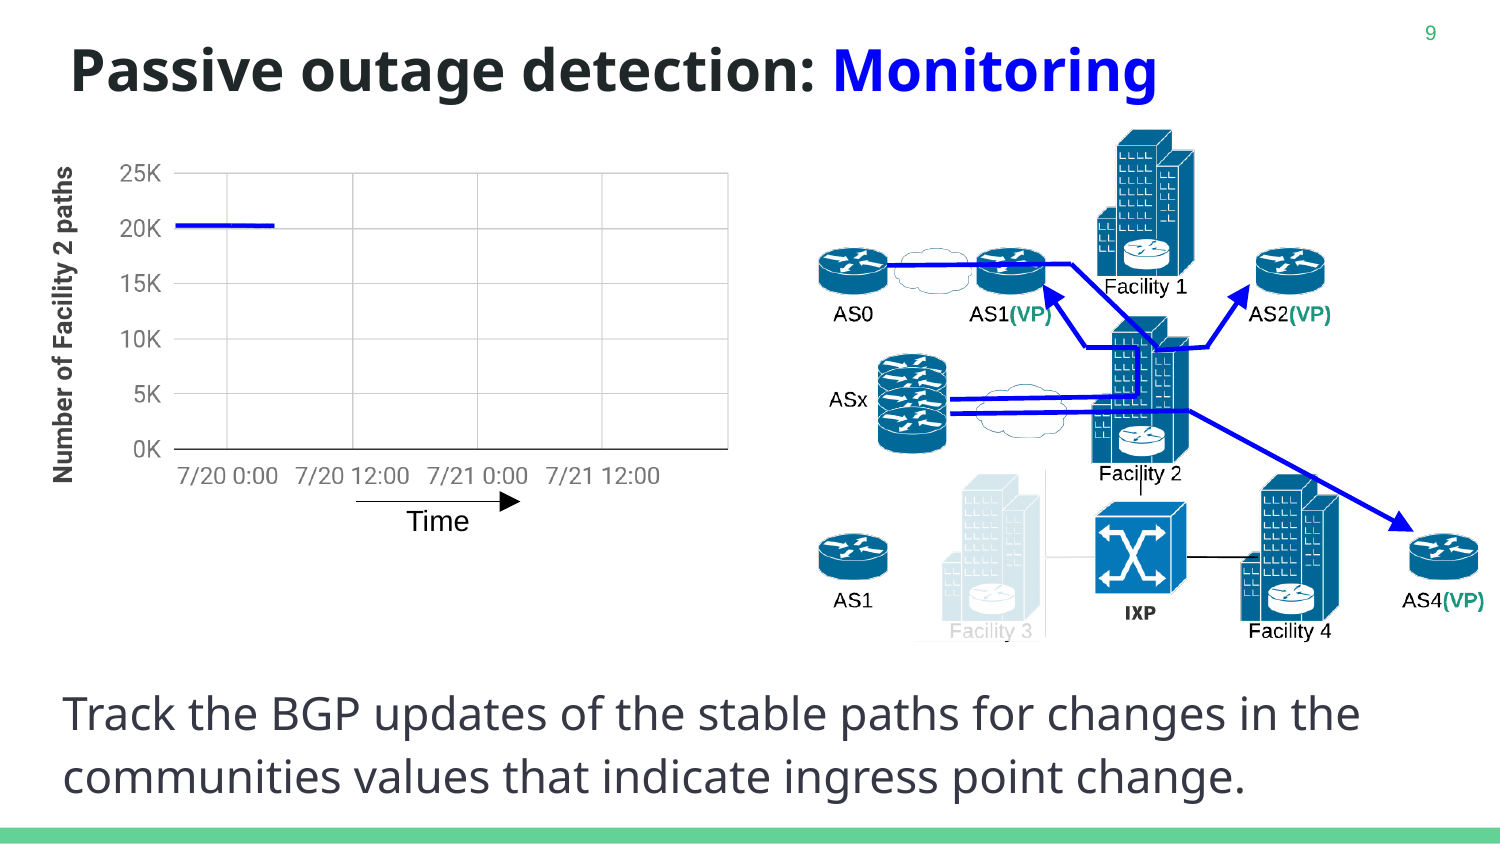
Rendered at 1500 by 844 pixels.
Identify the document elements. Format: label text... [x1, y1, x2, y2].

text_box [1189, 410, 1415, 532]
picture [24, 136, 750, 495]
list Track the BGP updates of the stable paths for changes in the communities values that indicate ingress point change. [47, 661, 1420, 786]
slide_number 9 [1410, 0, 1500, 65]
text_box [949, 410, 1190, 414]
title Passive outage detection: Monitoring [55, 17, 1480, 112]
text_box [886, 263, 1250, 351]
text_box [949, 396, 1135, 400]
text_box Time [389, 510, 487, 533]
picture [774, 99, 1500, 681]
